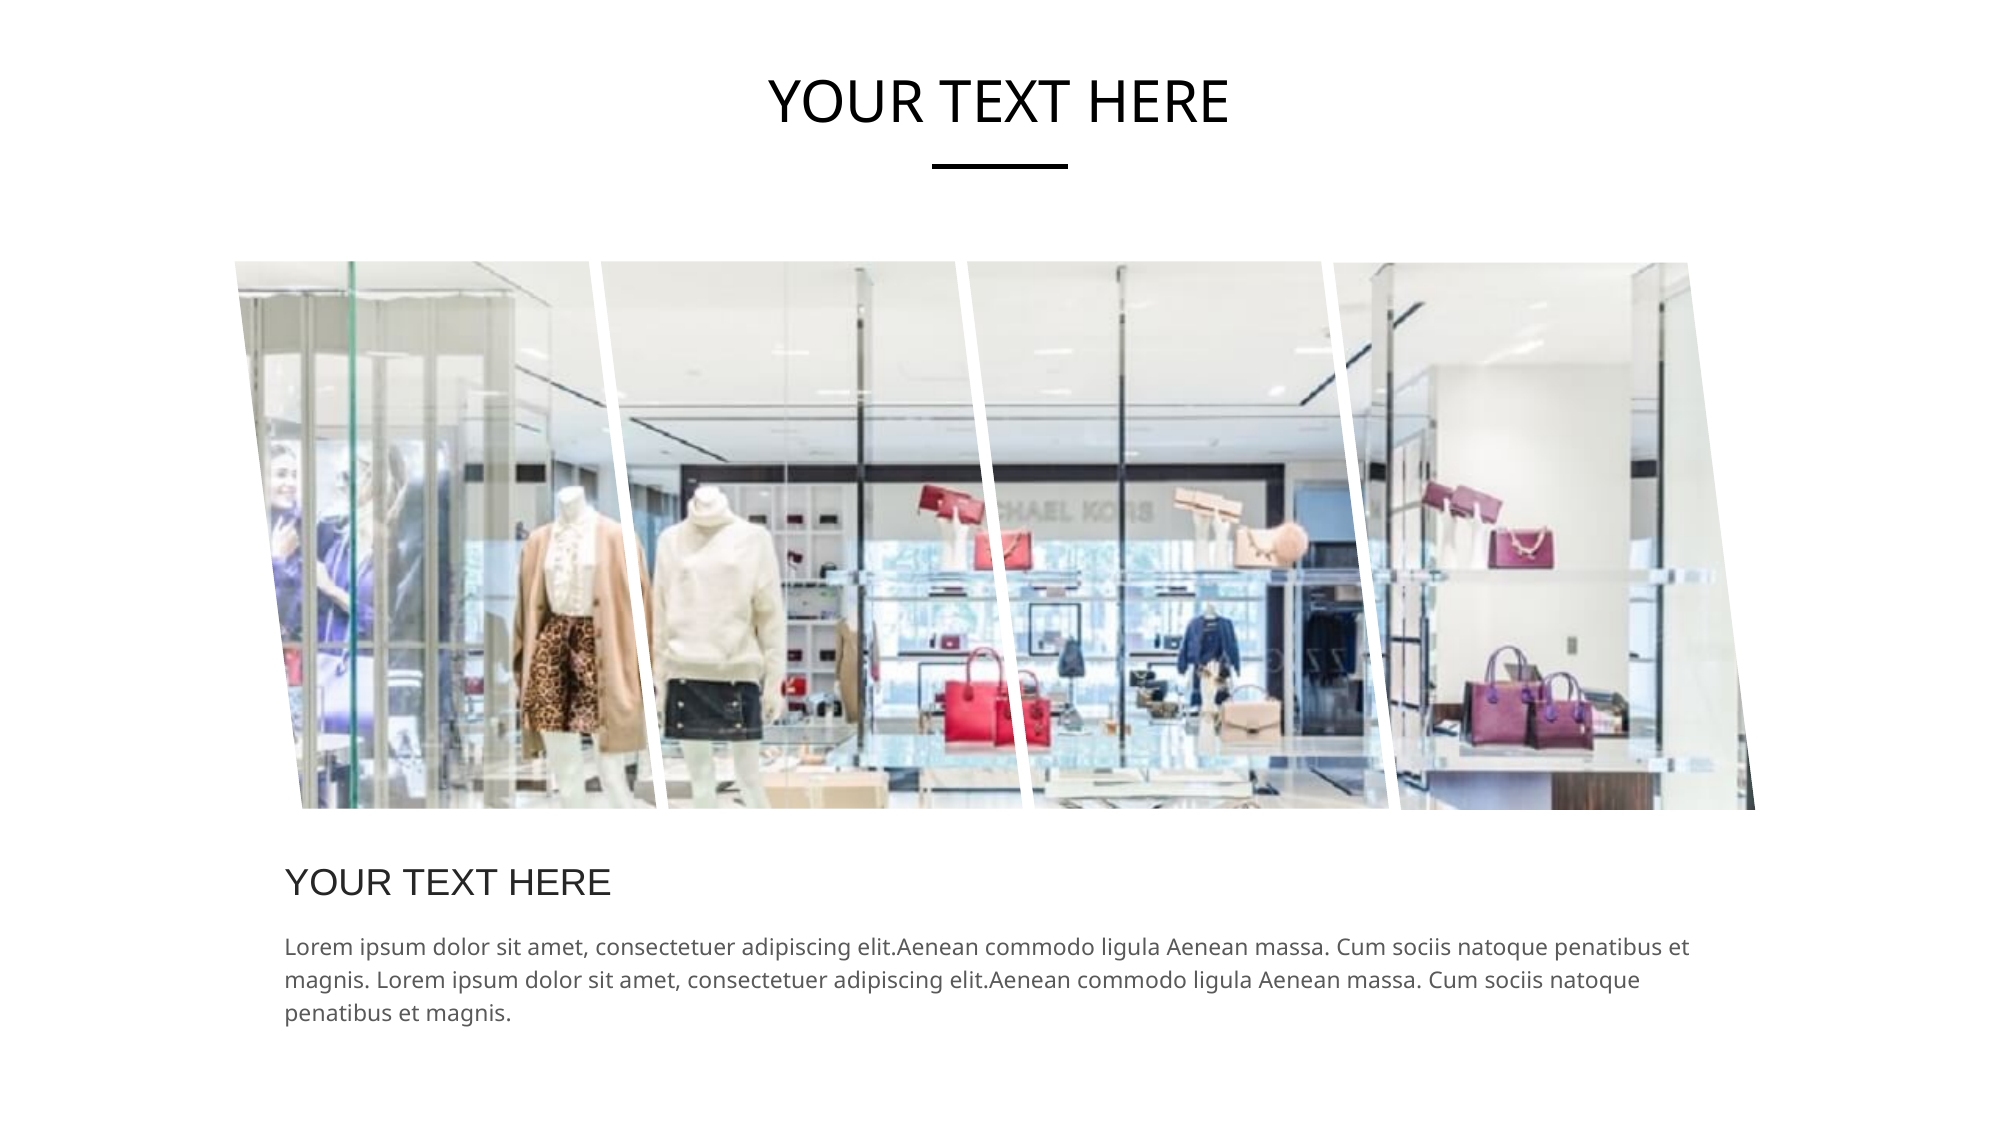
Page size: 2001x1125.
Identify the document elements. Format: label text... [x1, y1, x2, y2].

text_box Lorem ipsum dolor sit amet, consectetuer adipiscing elit.Aenean commodo ligula Aenean massa. Cum sociis natoque penatibus et magnis. Lorem ipsum dolor sit amet, consectetuer adipiscing elit.Aenean commodo ligula Aenean massa. Cum sociis natoque penatibus et magnis. [273, 921, 1739, 1098]
text_box [233, 260, 658, 810]
text_box [965, 260, 1391, 810]
text_box [1332, 261, 1757, 811]
text_box [599, 260, 1024, 810]
text_box YOUR TEXT HERE [273, 839, 758, 909]
text_box YOUR TEXT HERE [753, 57, 1247, 142]
